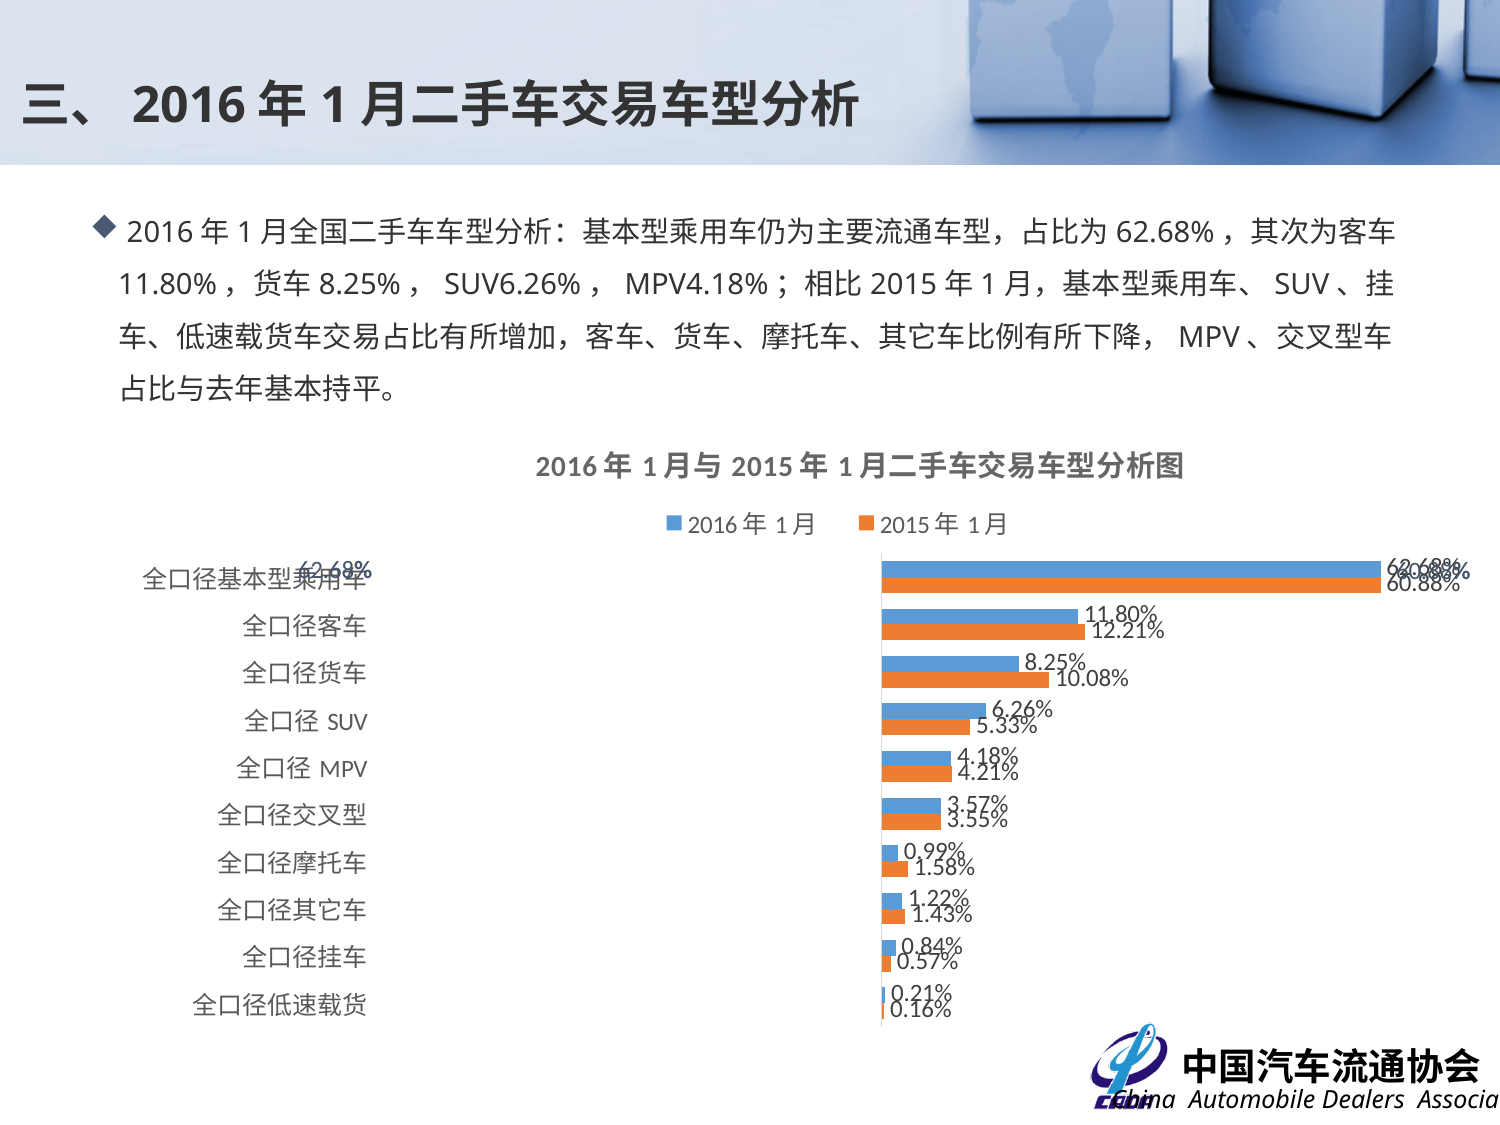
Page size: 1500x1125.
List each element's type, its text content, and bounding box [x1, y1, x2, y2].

picture [1164, 1096, 1171, 1106]
picture [1086, 1060, 1172, 1114]
chart [37, 415, 1500, 1060]
text_box 2016年1月全国二手车车型分析：基本型乘用车仍为主要流通车型，占比为62.68%，其次为客车11.80%，货车8.25%，SUV6.26%，MPV4.18%；相比2015年1月，基本型乘用车、SUV、挂车、低速载货车交易占比有所增加，客车、货车、摩托车、其它车比例有所下降，MPV、交叉型车占比与去年基本持平。 [74, 187, 1414, 413]
picture [0, 0, 1500, 165]
text_box 三、2016年1月二手车交易车型分析 [0, 62, 940, 143]
